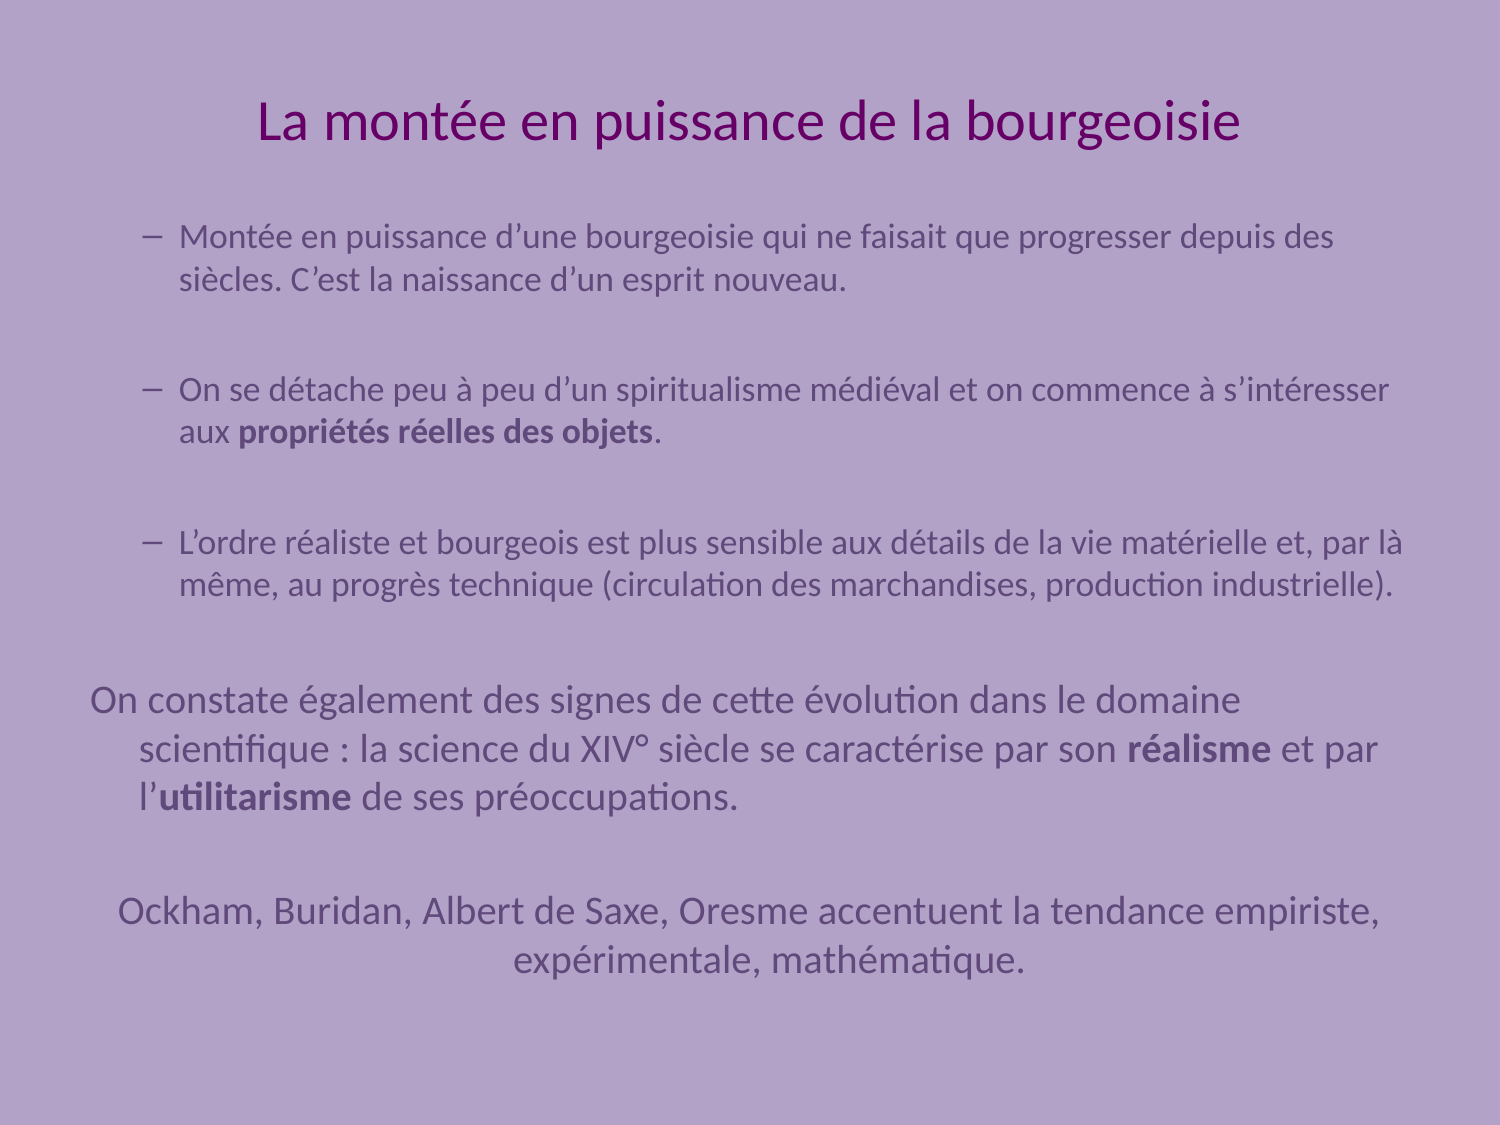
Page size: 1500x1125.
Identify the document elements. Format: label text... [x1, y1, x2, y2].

list Montée en puissance d’une bourgeoisie qui ne faisait que progresser depuis des siècles. C’est la naissance d’un esprit nouveau. On se détache peu à peu d’un spiritualisme médiéval et on commence à s’intéresser aux propriétés réelles des objets. L’ordre réaliste et bourgeois est plus sensible aux détails de la vie matérielle et, par là même, au progrès technique (circulation des marchandises, production industrielle). On constate également des signes de cette évolution dans le domaine scientifique : la science du XIV° siècle se caractérise par son réalisme et par l’utilitarisme de ses préoccupations. Ockham, Buridan, Albert de Saxe, Oresme accentuent la tendance empiriste, expérimentale, mathématique. [75, 205, 1425, 1005]
title La montée en puissance de la bourgeoisie [75, 45, 1425, 190]
